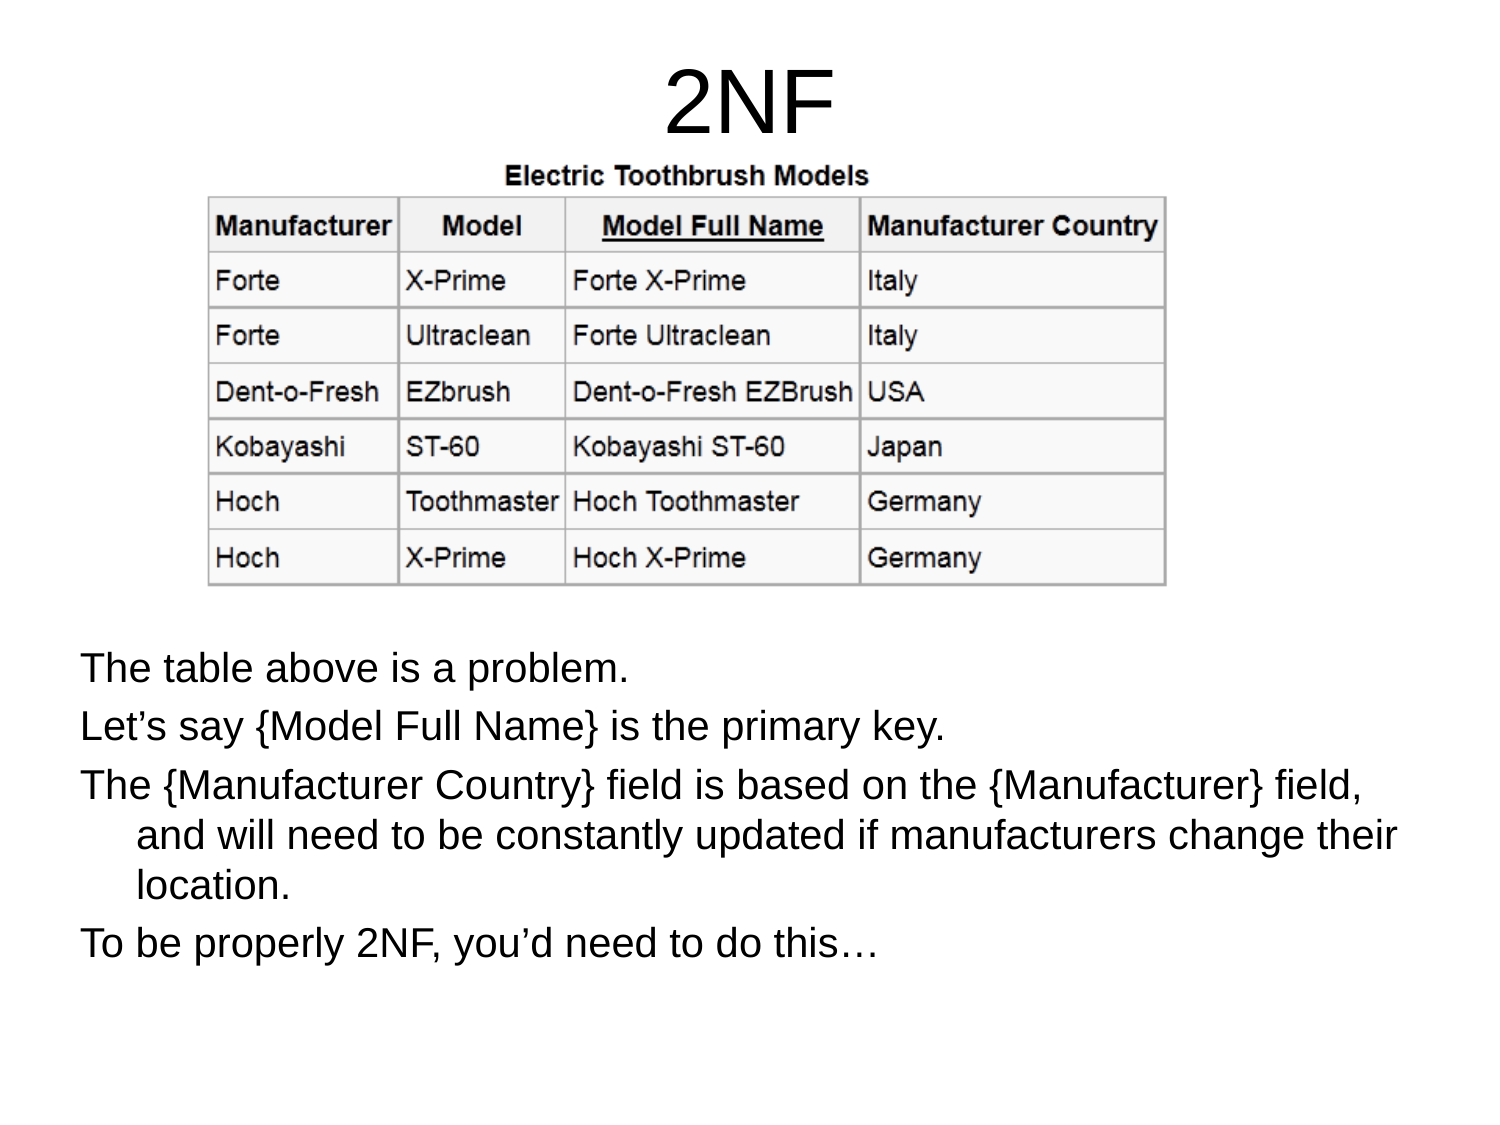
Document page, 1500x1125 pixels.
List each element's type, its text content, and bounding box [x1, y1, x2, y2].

picture [194, 148, 1178, 600]
title 2NF [74, 44, 1426, 150]
list The table above is a problem. Let’s say {Model Full Name} is the primary key. The {Manufacturer Country} field is based on the {Manufacturer} field, and will need to be constantly updated if manufacturers change their location. To be properly 2NF, you’d need to do this… [64, 633, 1416, 1010]
